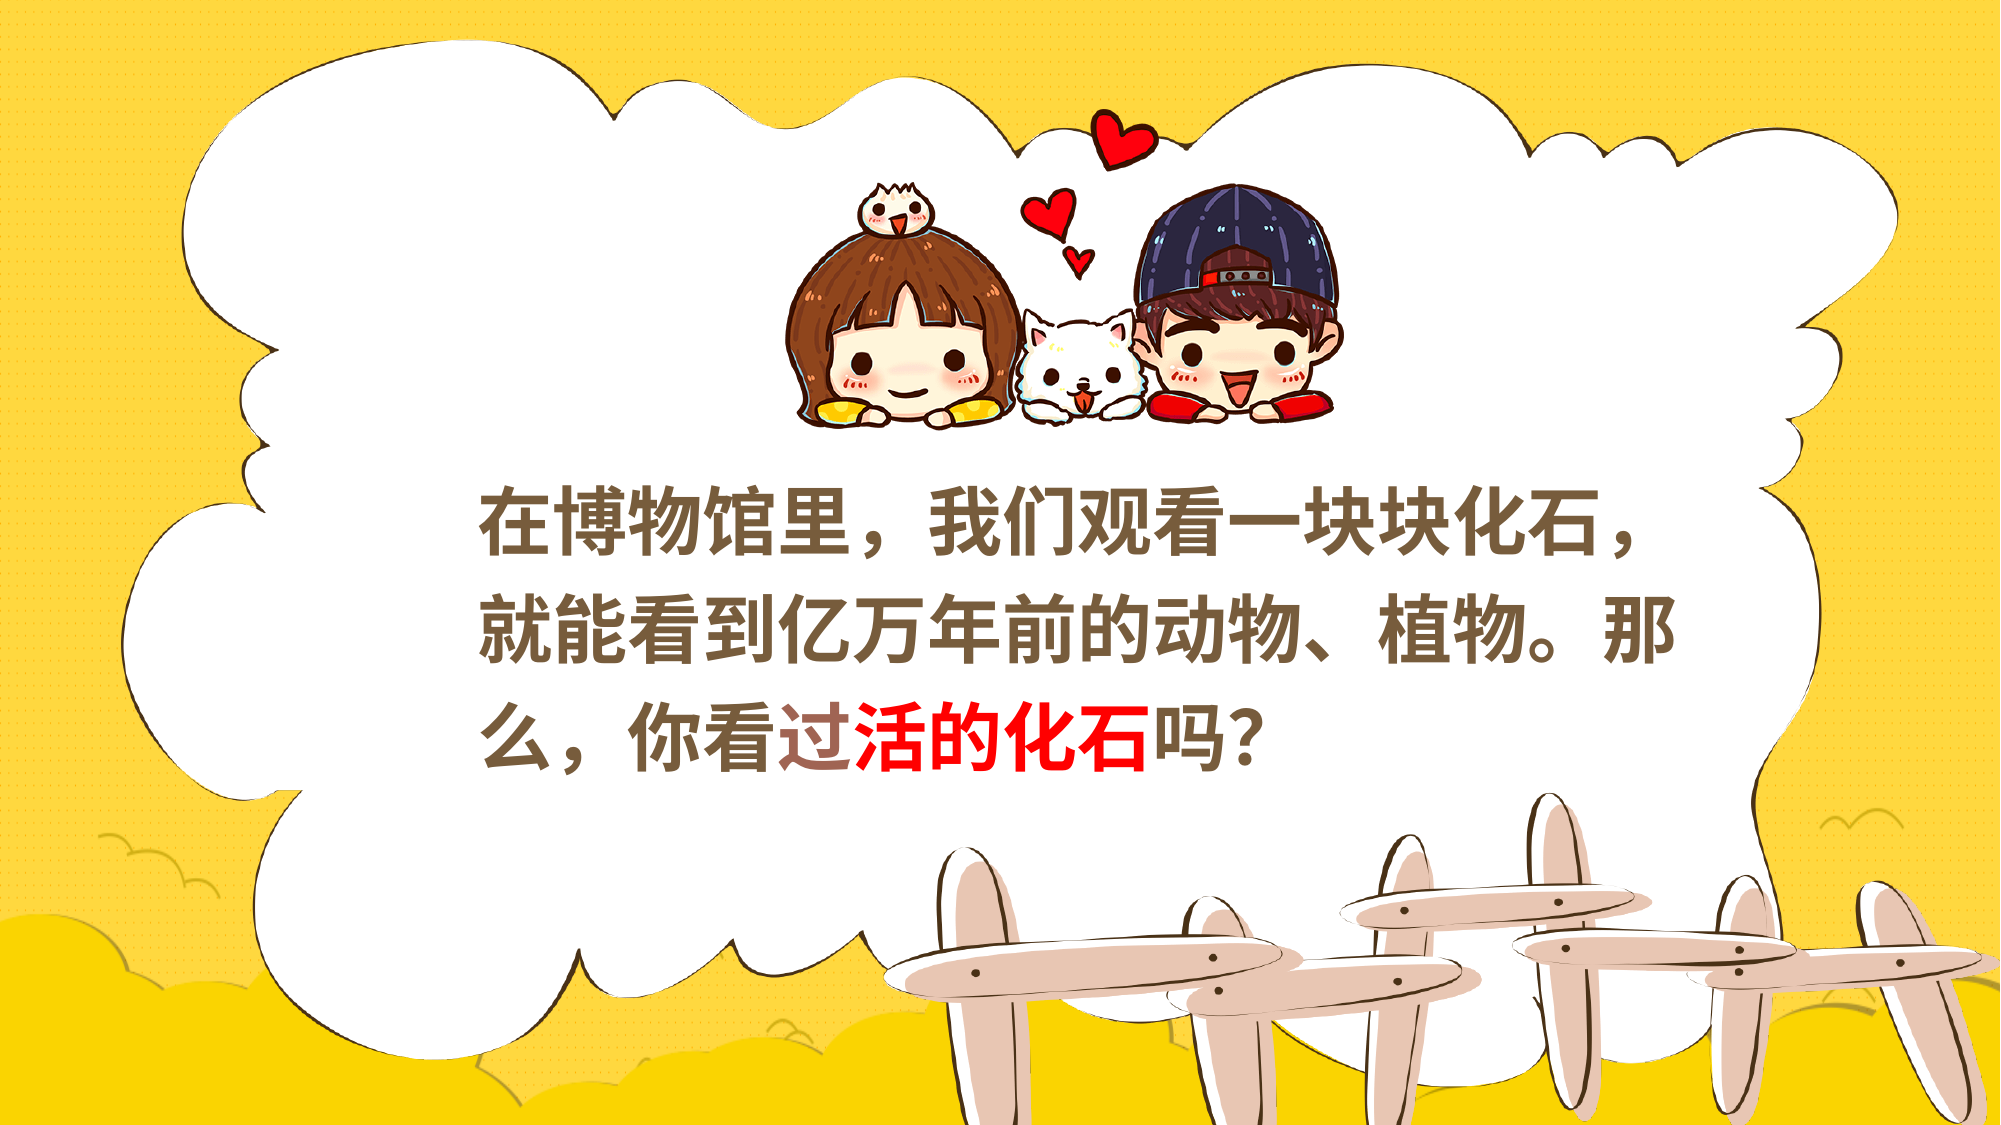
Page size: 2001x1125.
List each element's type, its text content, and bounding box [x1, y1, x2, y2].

picture [0, 0, 2000, 1125]
text_box 在博物馆里，我们观看一块块化石，就能看到亿万年前的动物、植物。那么，你看过活的化石吗？ [462, 448, 1718, 788]
